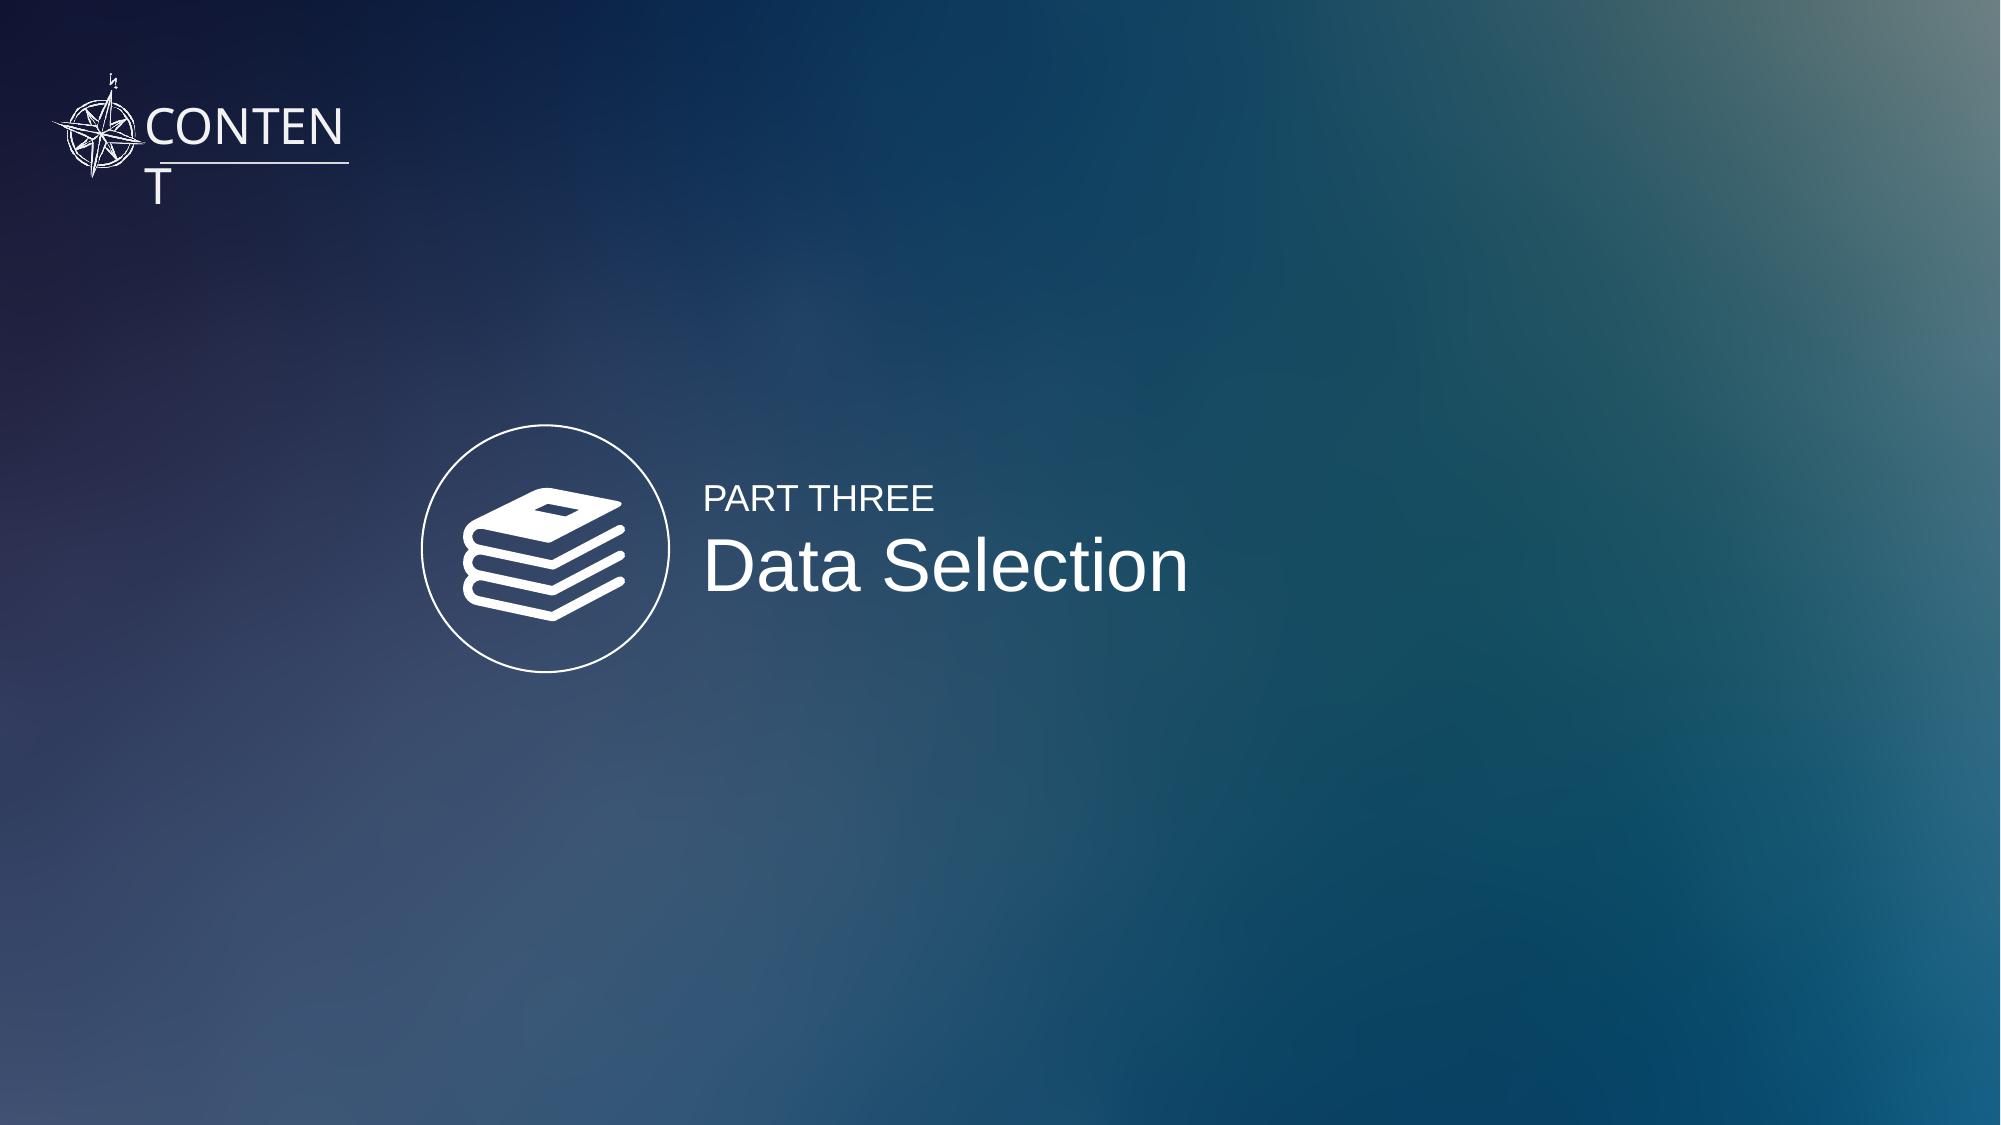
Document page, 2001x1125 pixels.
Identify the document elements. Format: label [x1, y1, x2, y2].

picture [0, 0, 2001, 1125]
text_box [421, 425, 670, 673]
text_box [687, 466, 1639, 616]
text_box [52, 73, 380, 178]
